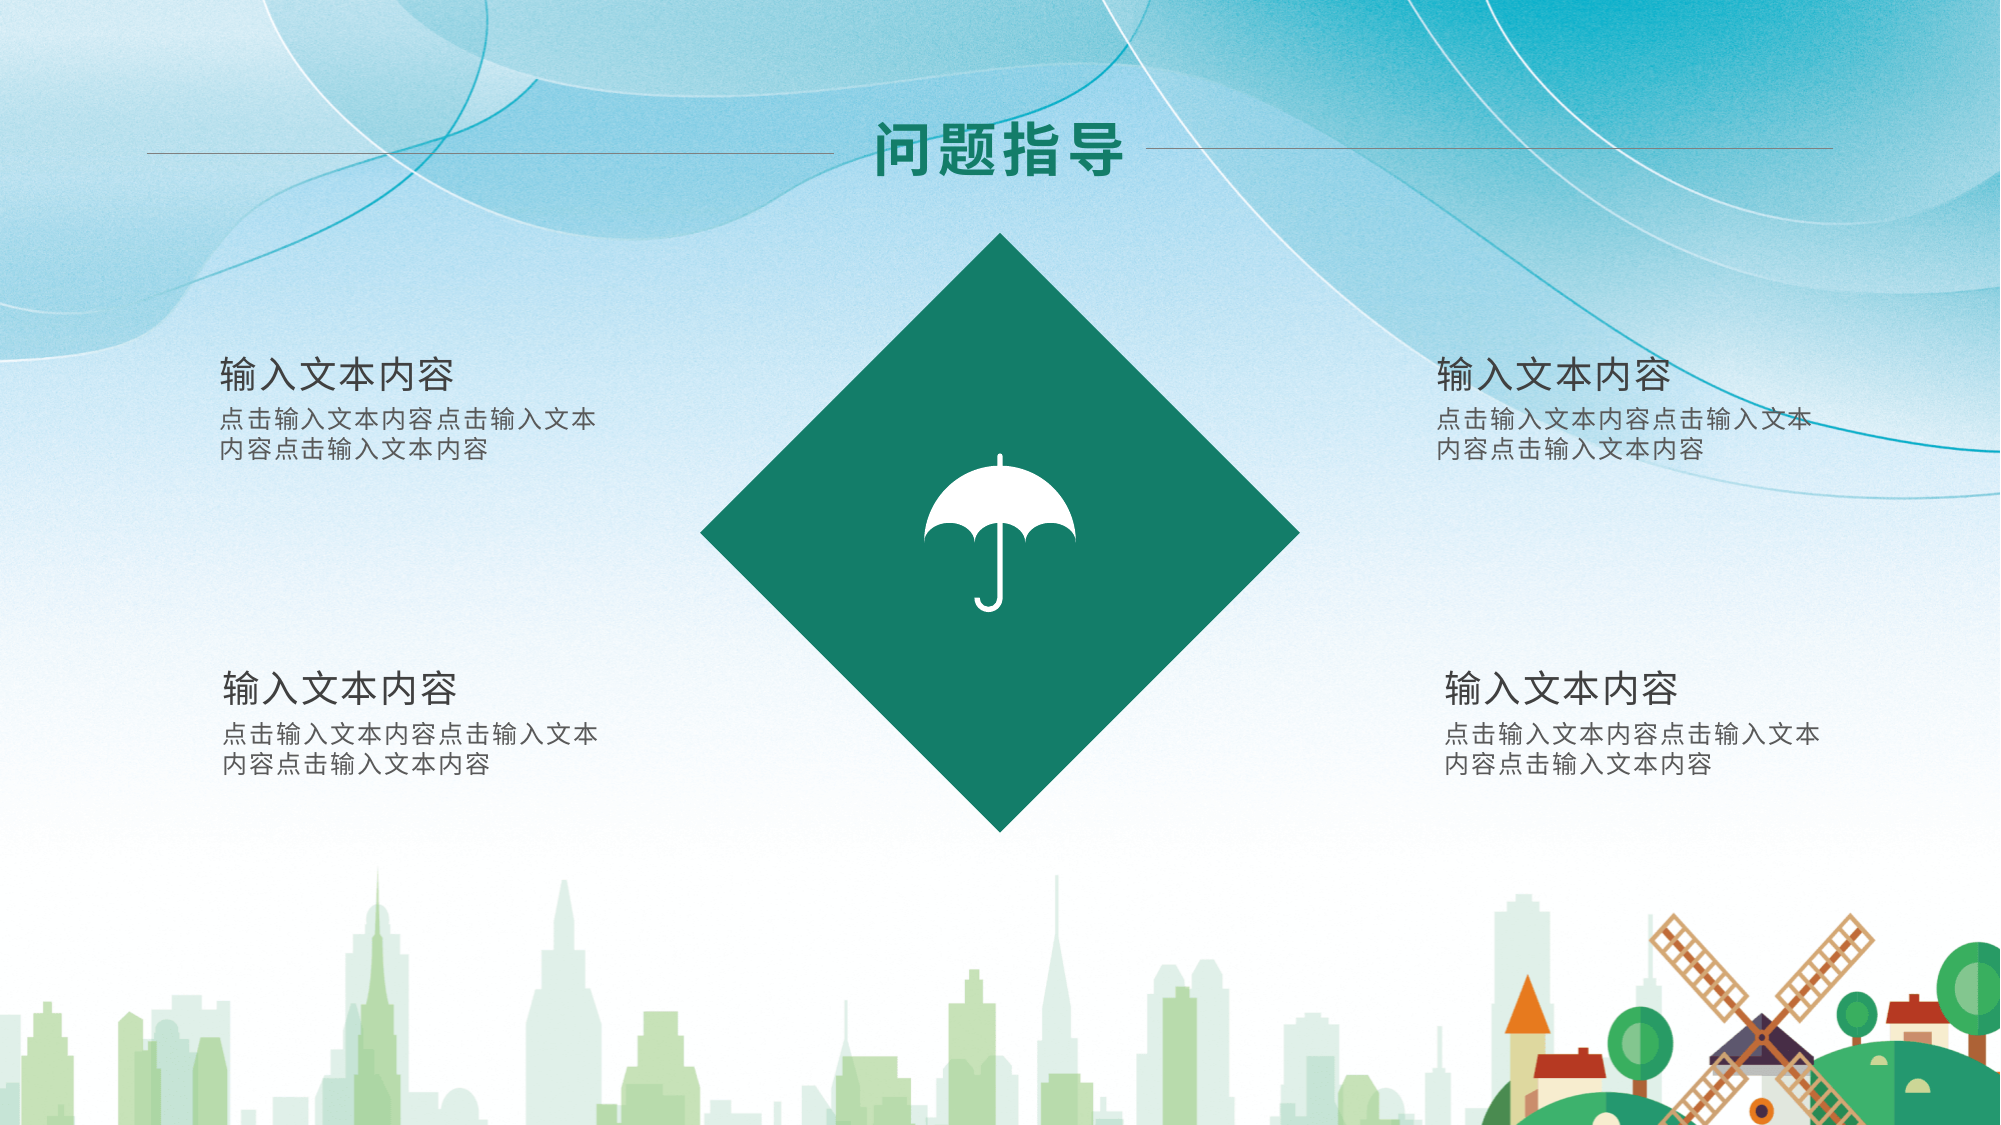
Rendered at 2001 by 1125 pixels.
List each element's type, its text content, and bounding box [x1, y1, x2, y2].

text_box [205, 343, 690, 533]
picture [0, 0, 2000, 1125]
text_box 问题指导 [859, 105, 1141, 191]
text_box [207, 657, 692, 848]
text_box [701, 234, 1299, 832]
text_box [1429, 657, 1914, 848]
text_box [1422, 343, 1907, 533]
